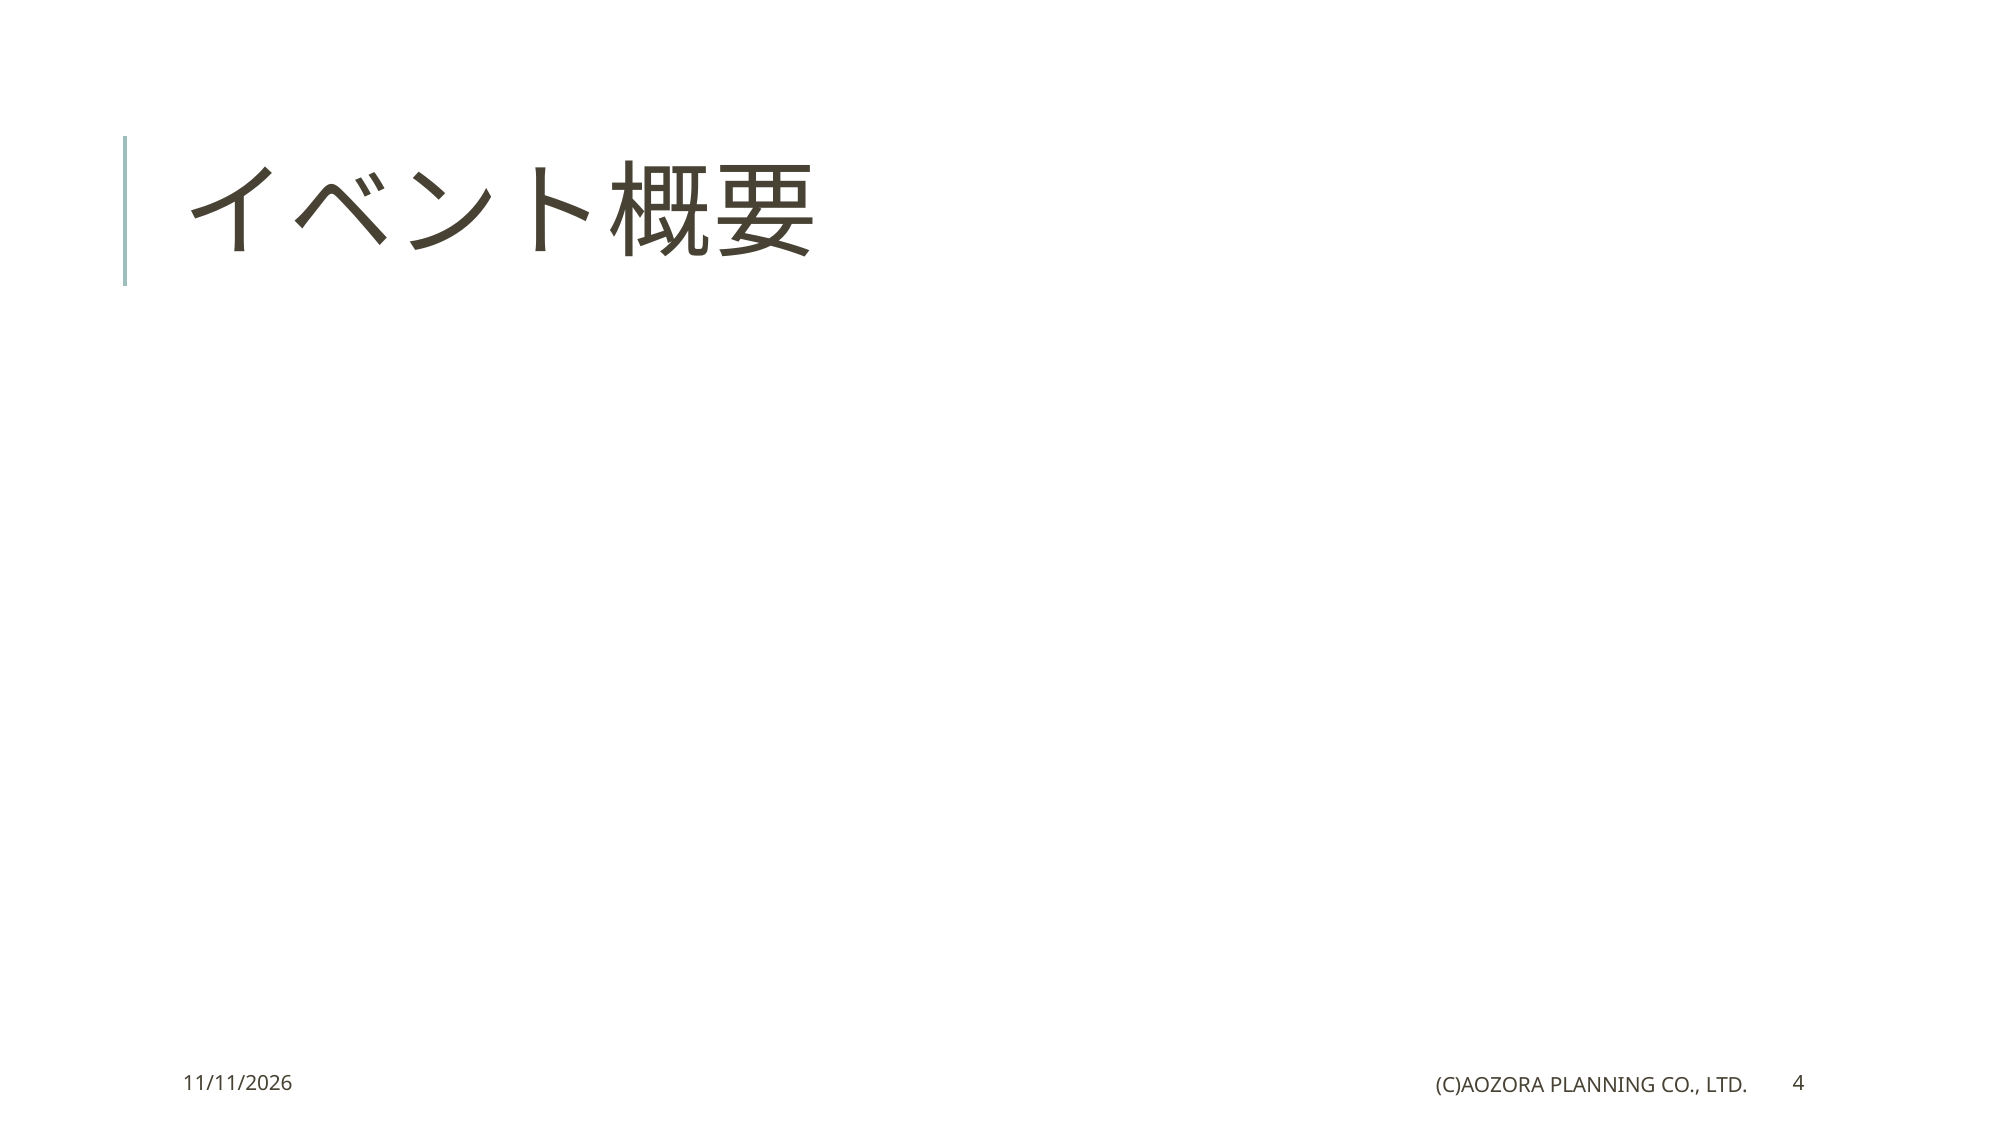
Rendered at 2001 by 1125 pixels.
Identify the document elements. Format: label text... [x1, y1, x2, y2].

slide_number 4 [1777, 1061, 1938, 1107]
title イベント概要 [168, 96, 1763, 342]
footer (c)Aozora Planning Co., Ltd. [794, 1061, 1763, 1107]
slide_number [168, 1061, 522, 1107]
